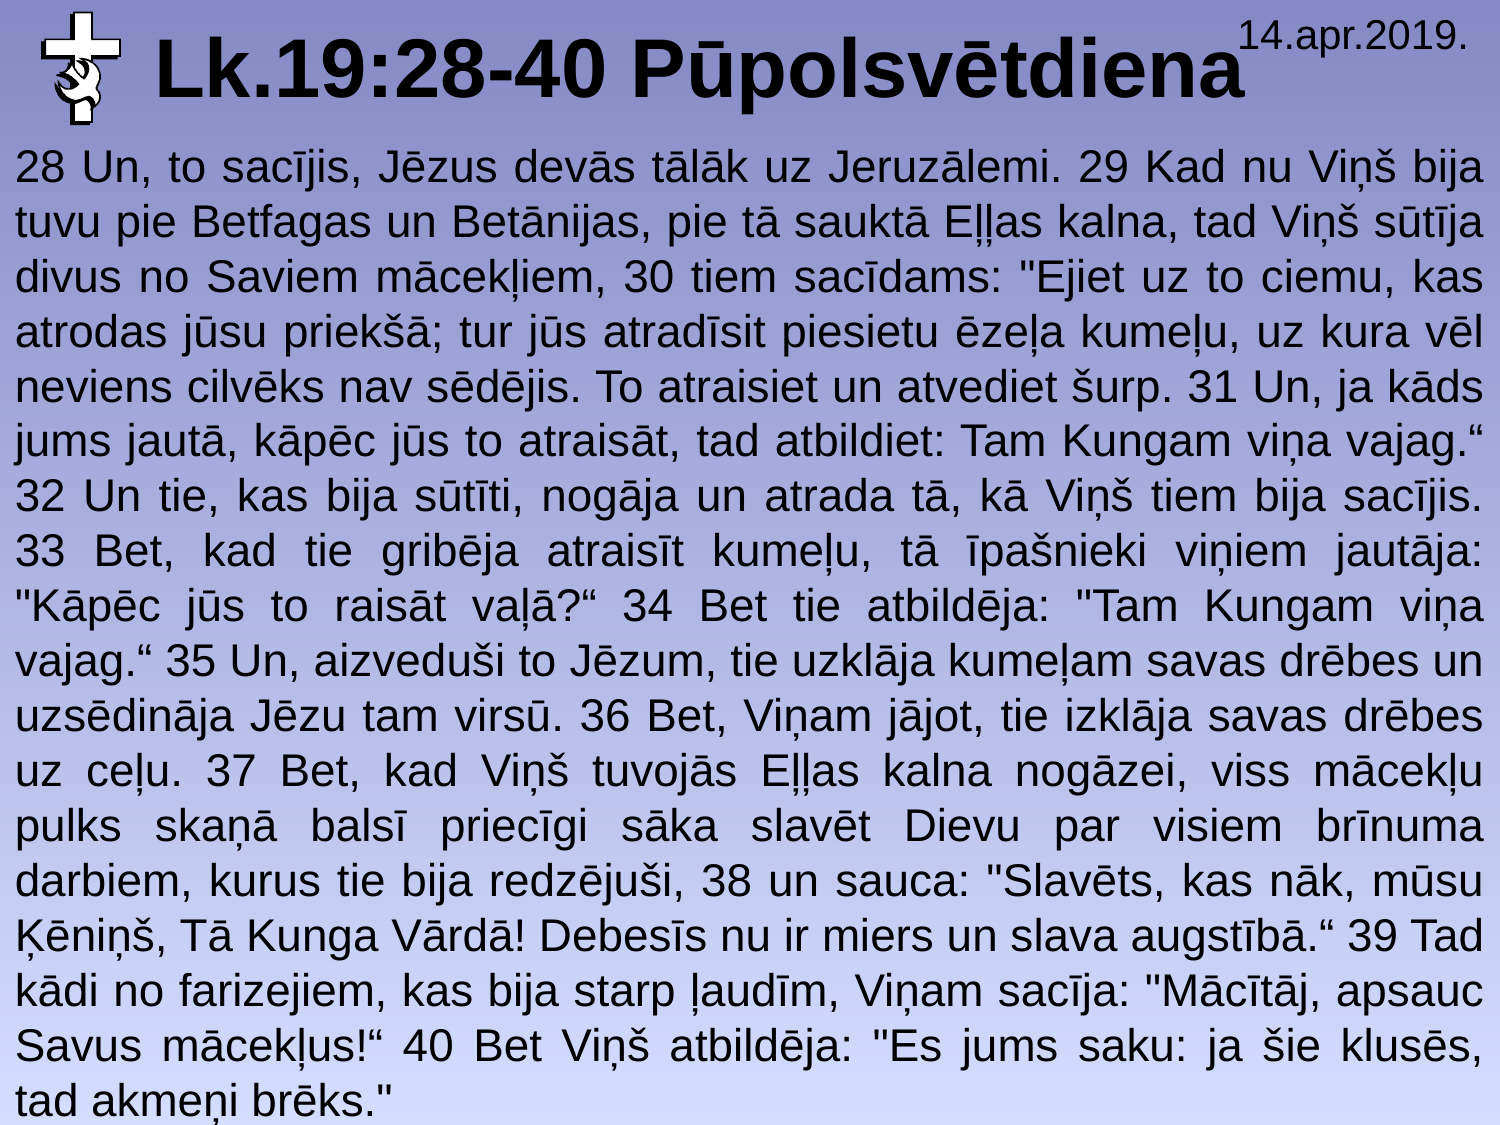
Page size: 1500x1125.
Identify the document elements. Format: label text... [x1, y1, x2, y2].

text_box 14.apr.2019. [1222, 0, 1500, 65]
title Lk.19:28-40 Pūpolsvētdiena [29, 0, 1371, 128]
text_box 28 Un, to sacījis, Jēzus devās tālāk uz Jeruzālemi. 29 Kad nu Viņš bija tuvu pie Betfagas un Betānijas, pie tā sauktā Eļļas kalna, tad Viņš sūtīja divus no Saviem mācekļiem, 30 tiem sacīdams: "Ejiet uz to ciemu, kas atrodas jūsu priekšā; tur jūs atradīsit piesietu ēzeļa kumeļu, uz kura vēl neviens cilvēks nav sēdējis. To atraisiet un atvediet šurp. 31 Un, ja kāds jums jautā, kāpēc jūs to atraisāt, tad atbildiet: Tam Kungam viņa vajag.“ 32 Un tie, kas bija sūtīti, nogāja un atrada tā, kā Viņš tiem bija sacījis. 33 Bet, kad tie gribēja atraisīt kumeļu, tā īpašnieki viņiem jautāja: "Kāpēc jūs to raisāt vaļā?“ 34 Bet tie atbildēja: "Tam Kungam viņa vajag.“ 35 Un, aizveduši to Jēzum, tie uzklāja kumeļam savas drēbes un uzsēdināja Jēzu tam virsū. 36 Bet, Viņam jājot, tie izklāja savas drēbes uz ceļu. 37 Bet, kad Viņš tuvojās Eļļas kalna nogāzei, viss mācekļu pulks skaņā balsī priecīgi sāka slavēt Dievu par visiem brīnuma darbiem, kurus tie bija redzējuši, 38 un sauca: "Slavēts, kas nāk, mūsu Ķēniņš, Tā Kunga Vārdā! Debesīs nu ir miers un slava augstībā.“ 39 Tad kādi no farizejiem, kas bija starp ļaudīm, Viņam sacīja: "Mācītāj, apsauc Savus mācekļus!“ 40 Bet Viņš atbildēja: "Es jums saku: ja šie klusēs, tad akmeņi brēks." [0, 128, 1500, 1125]
picture [40, 11, 122, 126]
